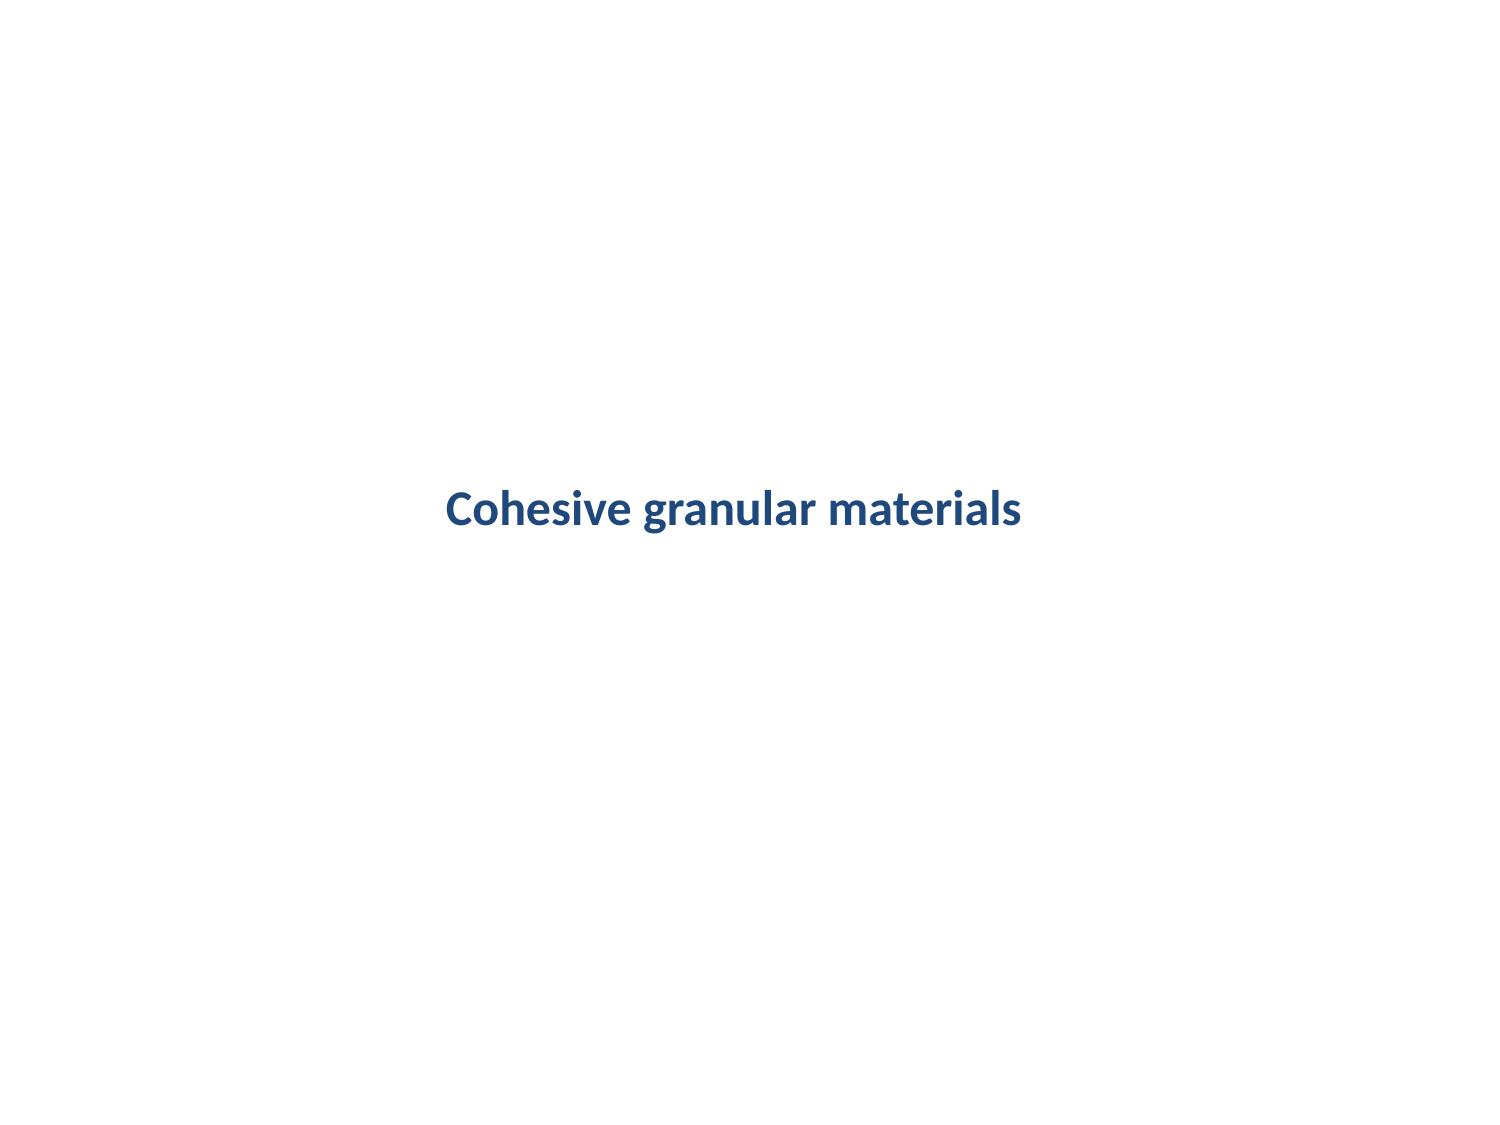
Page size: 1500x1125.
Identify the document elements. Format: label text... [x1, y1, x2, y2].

text_box Cohesive granular materials [430, 467, 1187, 603]
